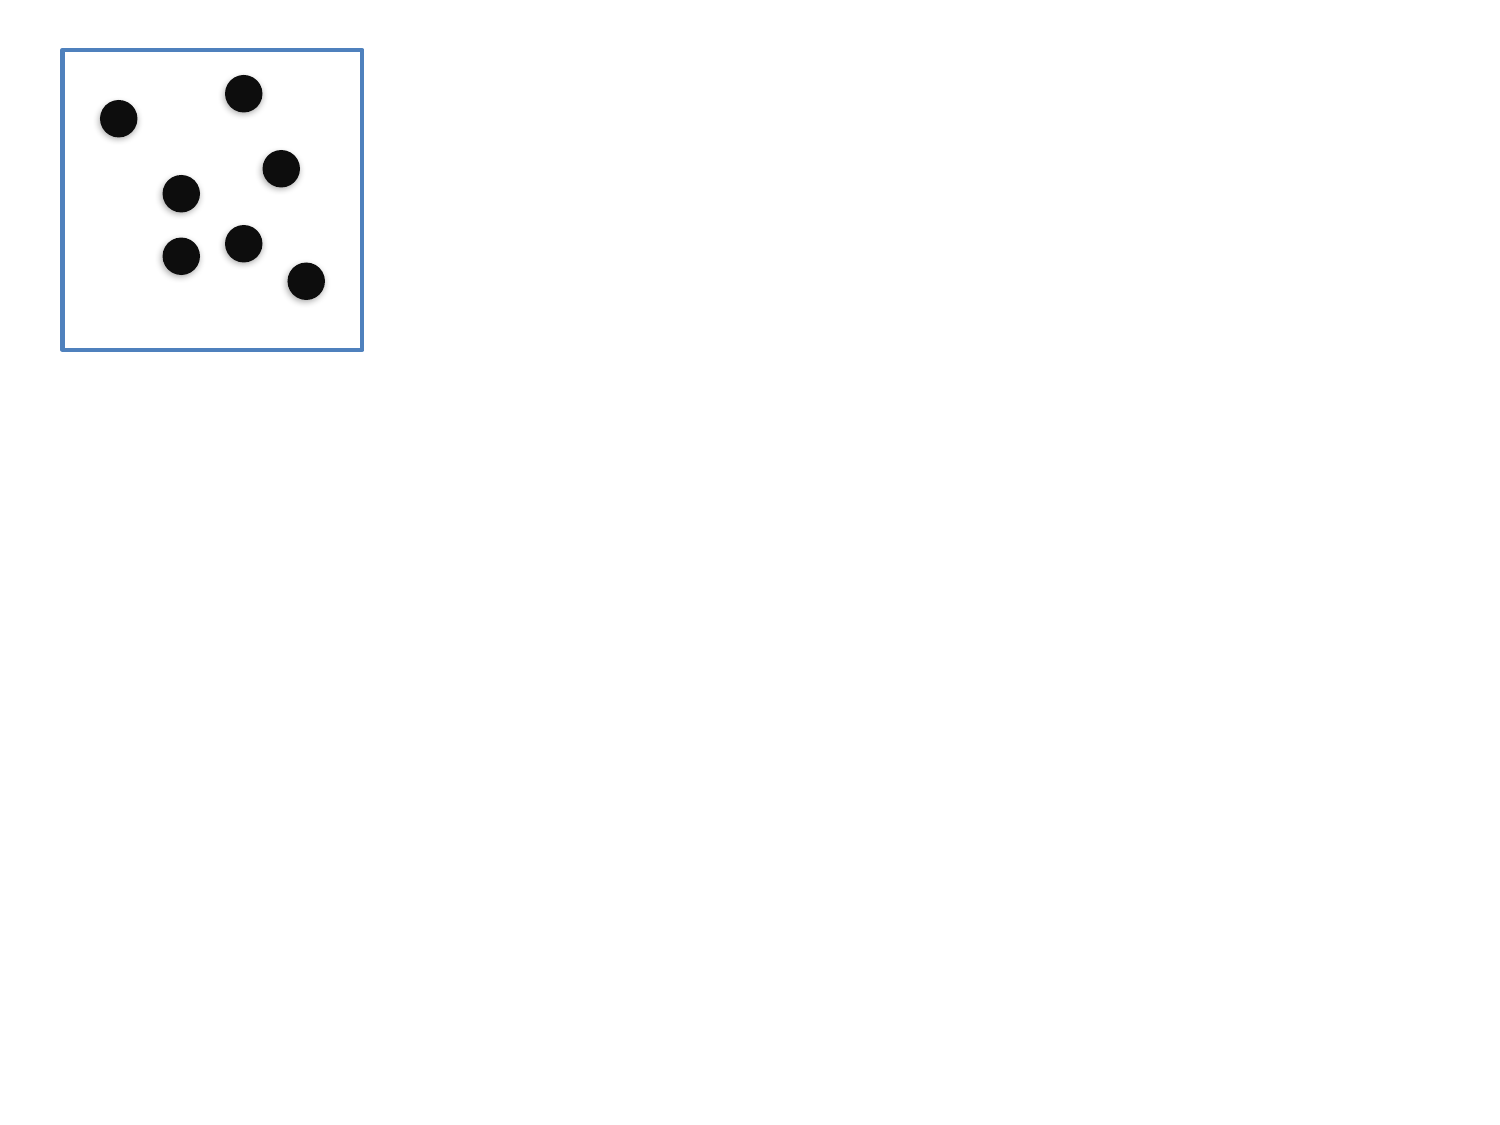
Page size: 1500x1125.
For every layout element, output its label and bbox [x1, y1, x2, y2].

text_box [262, 149, 301, 188]
text_box [99, 99, 138, 138]
text_box [287, 262, 325, 300]
text_box [225, 224, 263, 263]
text_box [60, 48, 364, 352]
text_box [162, 237, 201, 276]
text_box [162, 174, 201, 213]
text_box [225, 74, 263, 113]
